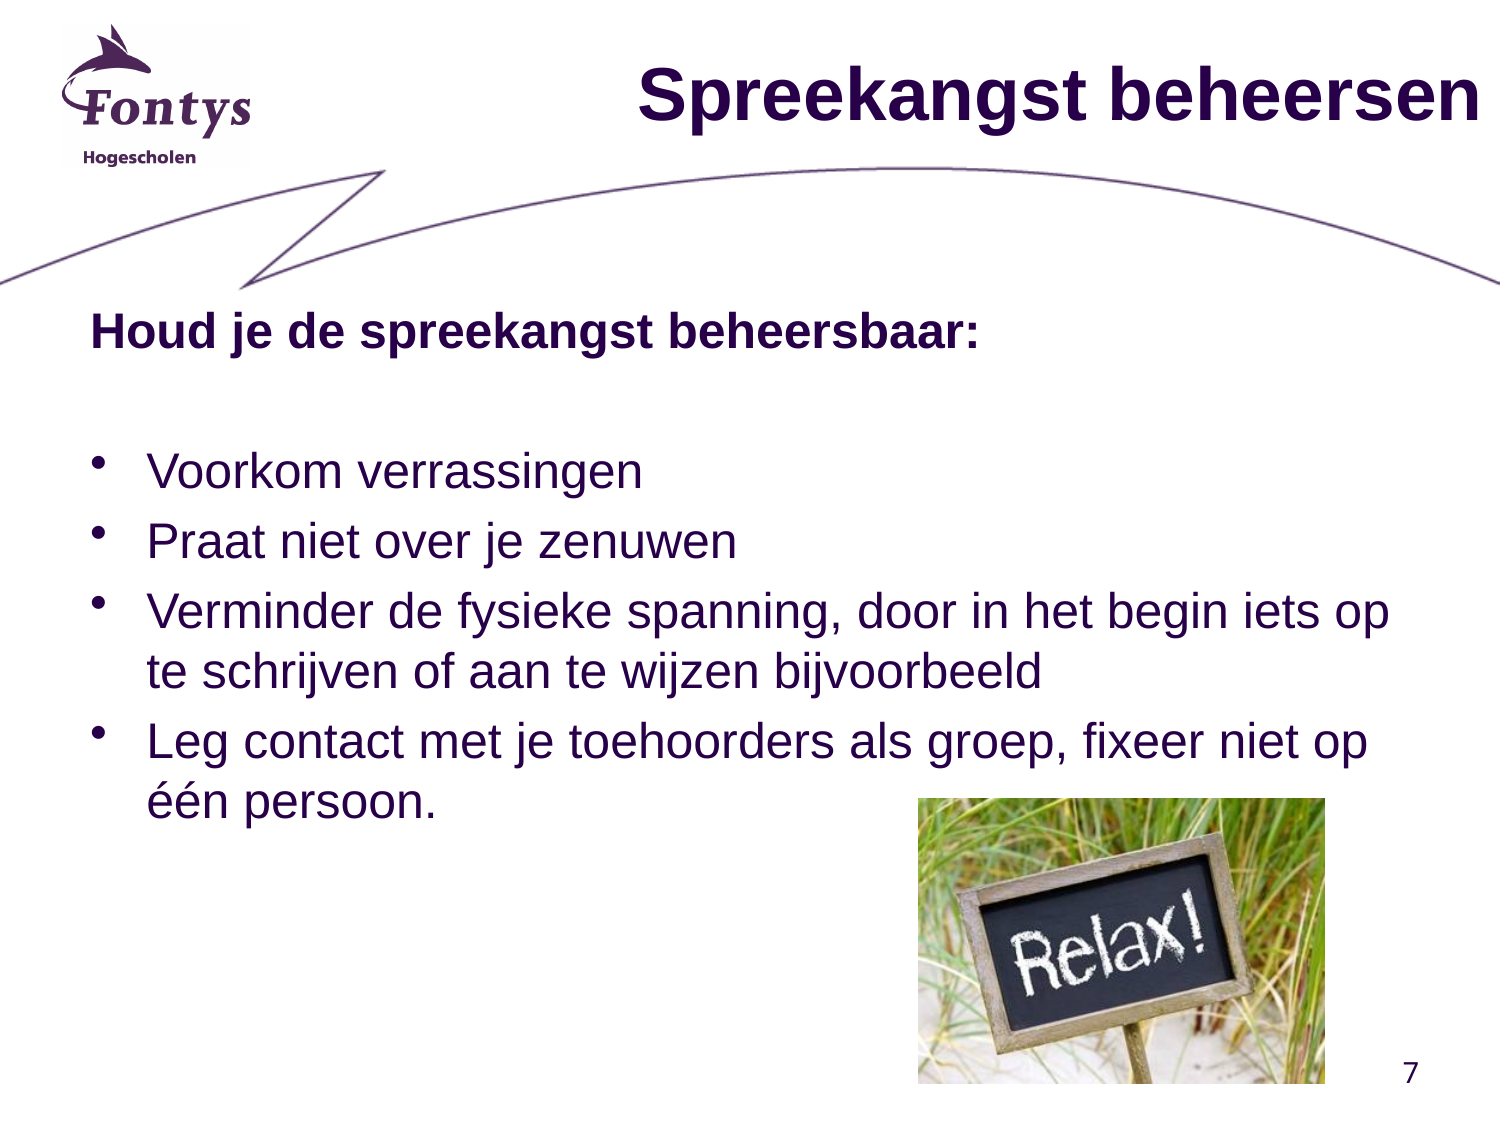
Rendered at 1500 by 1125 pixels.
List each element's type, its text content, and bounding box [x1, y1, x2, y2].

title Spreekangst beheersen [403, 0, 1499, 182]
list Houd je de spreekangst beheersbaar: Voorkom verrassingen Praat niet over je zenuwen Verminder de fysieke spanning, door in het begin iets op te schrijven of aan te wijzen bijvoorbeeld Leg contact met je toehoorders als groep, fixeer niet op één persoon. [75, 290, 1425, 1047]
picture [0, 0, 1500, 1112]
